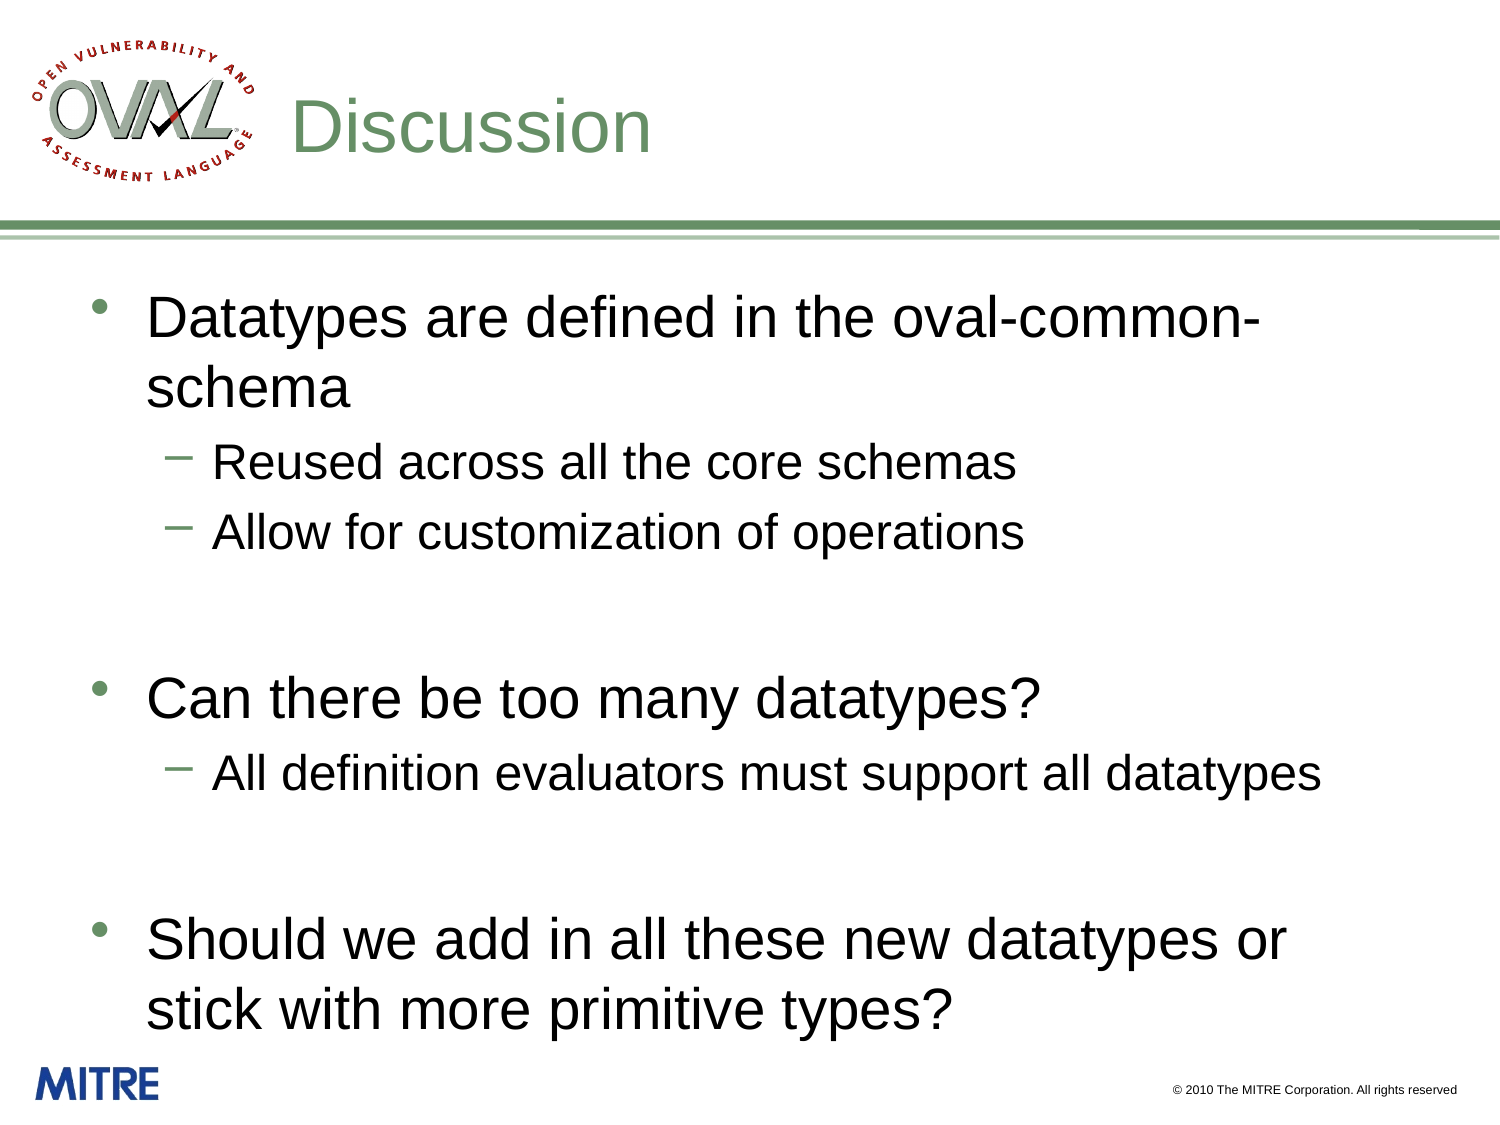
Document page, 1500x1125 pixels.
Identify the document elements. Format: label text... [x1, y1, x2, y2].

picture [0, 0, 313, 238]
picture [30, 1064, 163, 1106]
title Discussion [274, 44, 1438, 201]
list Datatypes are defined in the oval-common-schema Reused across all the core schemas Allow for customization of operations Can there be too many datatypes? All definition evaluators must support all datatypes Should we add in all these new datatypes or stick with more primitive types? [74, 271, 1426, 990]
